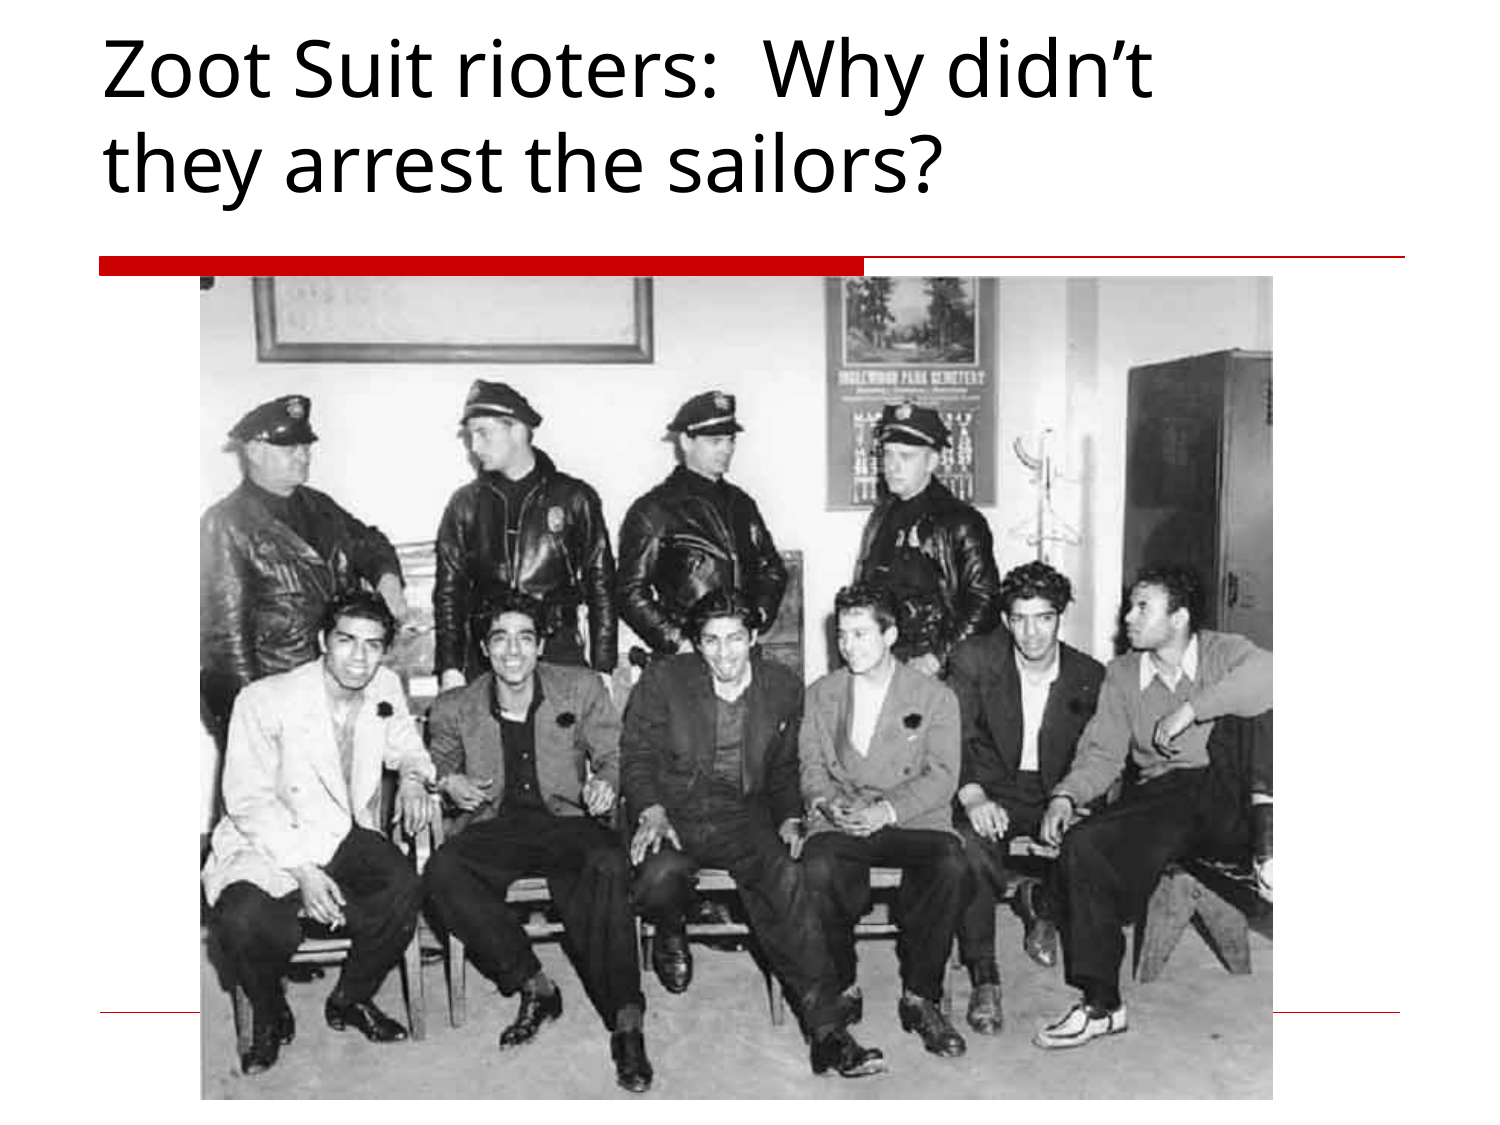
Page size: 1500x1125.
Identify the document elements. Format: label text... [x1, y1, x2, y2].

picture [199, 276, 1273, 1101]
title Zoot Suit rioters: Why didn’t they arrest the sailors? [87, 162, 1349, 216]
